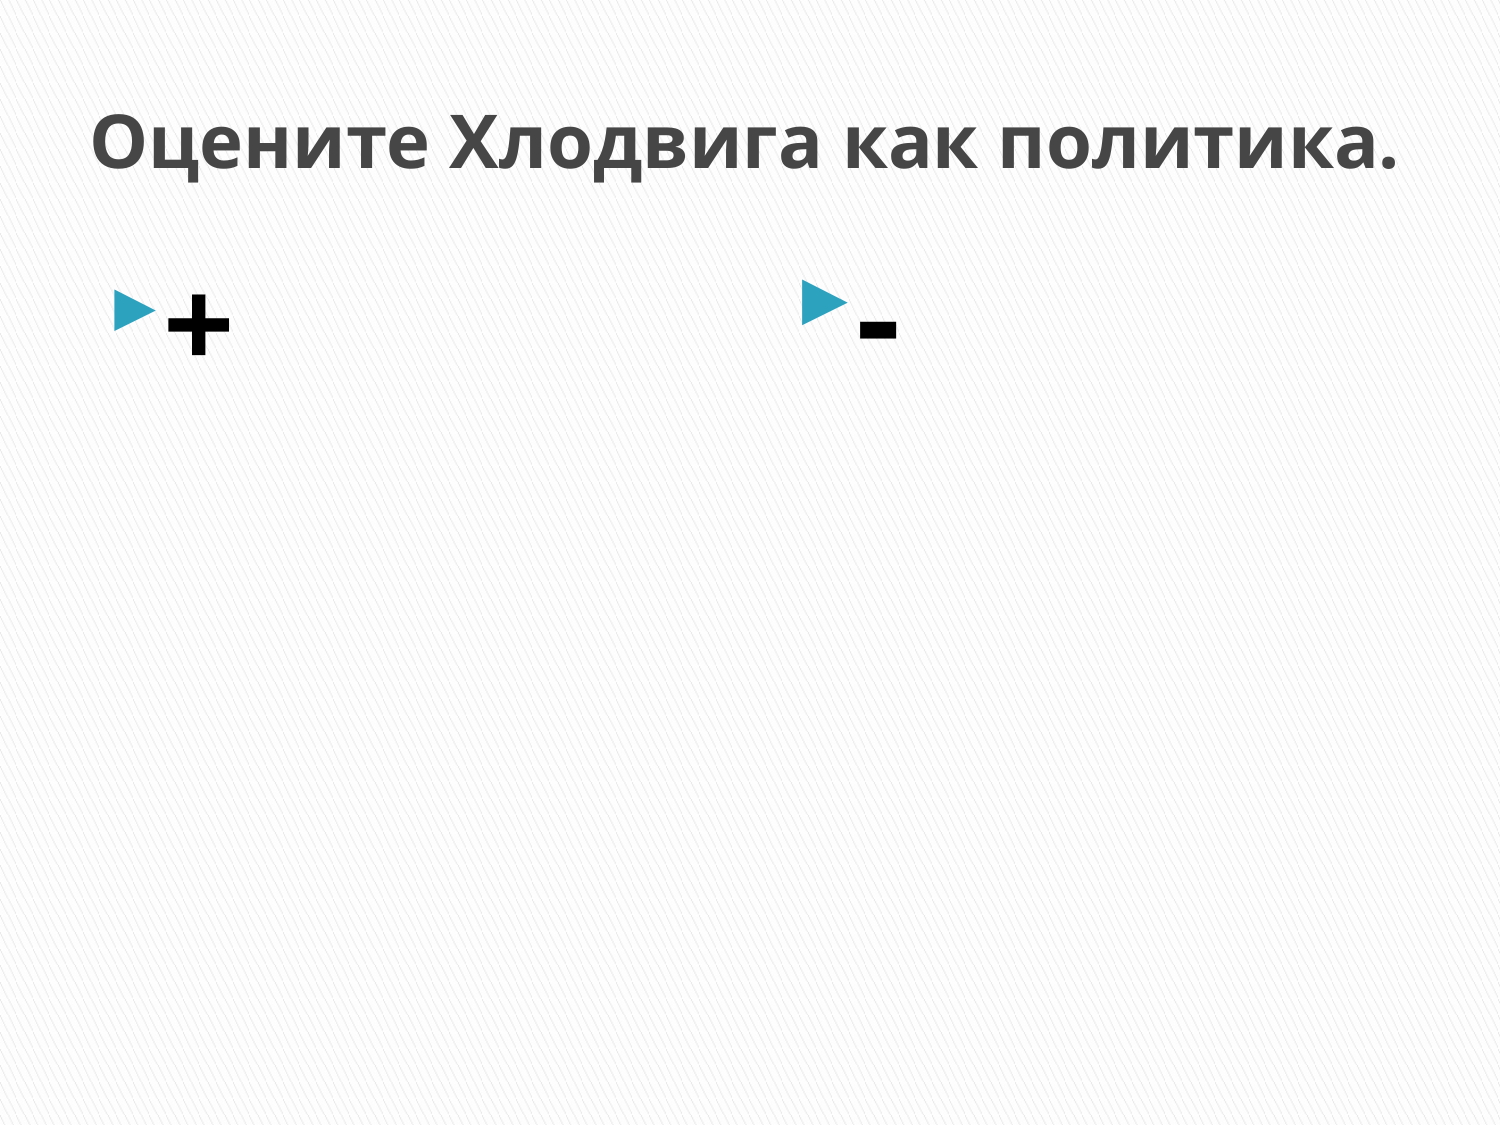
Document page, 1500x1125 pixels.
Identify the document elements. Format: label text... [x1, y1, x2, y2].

list + [75, 236, 738, 352]
title Оцените Хлодвига как политика. [75, 44, 1425, 233]
list - [761, 222, 1425, 352]
